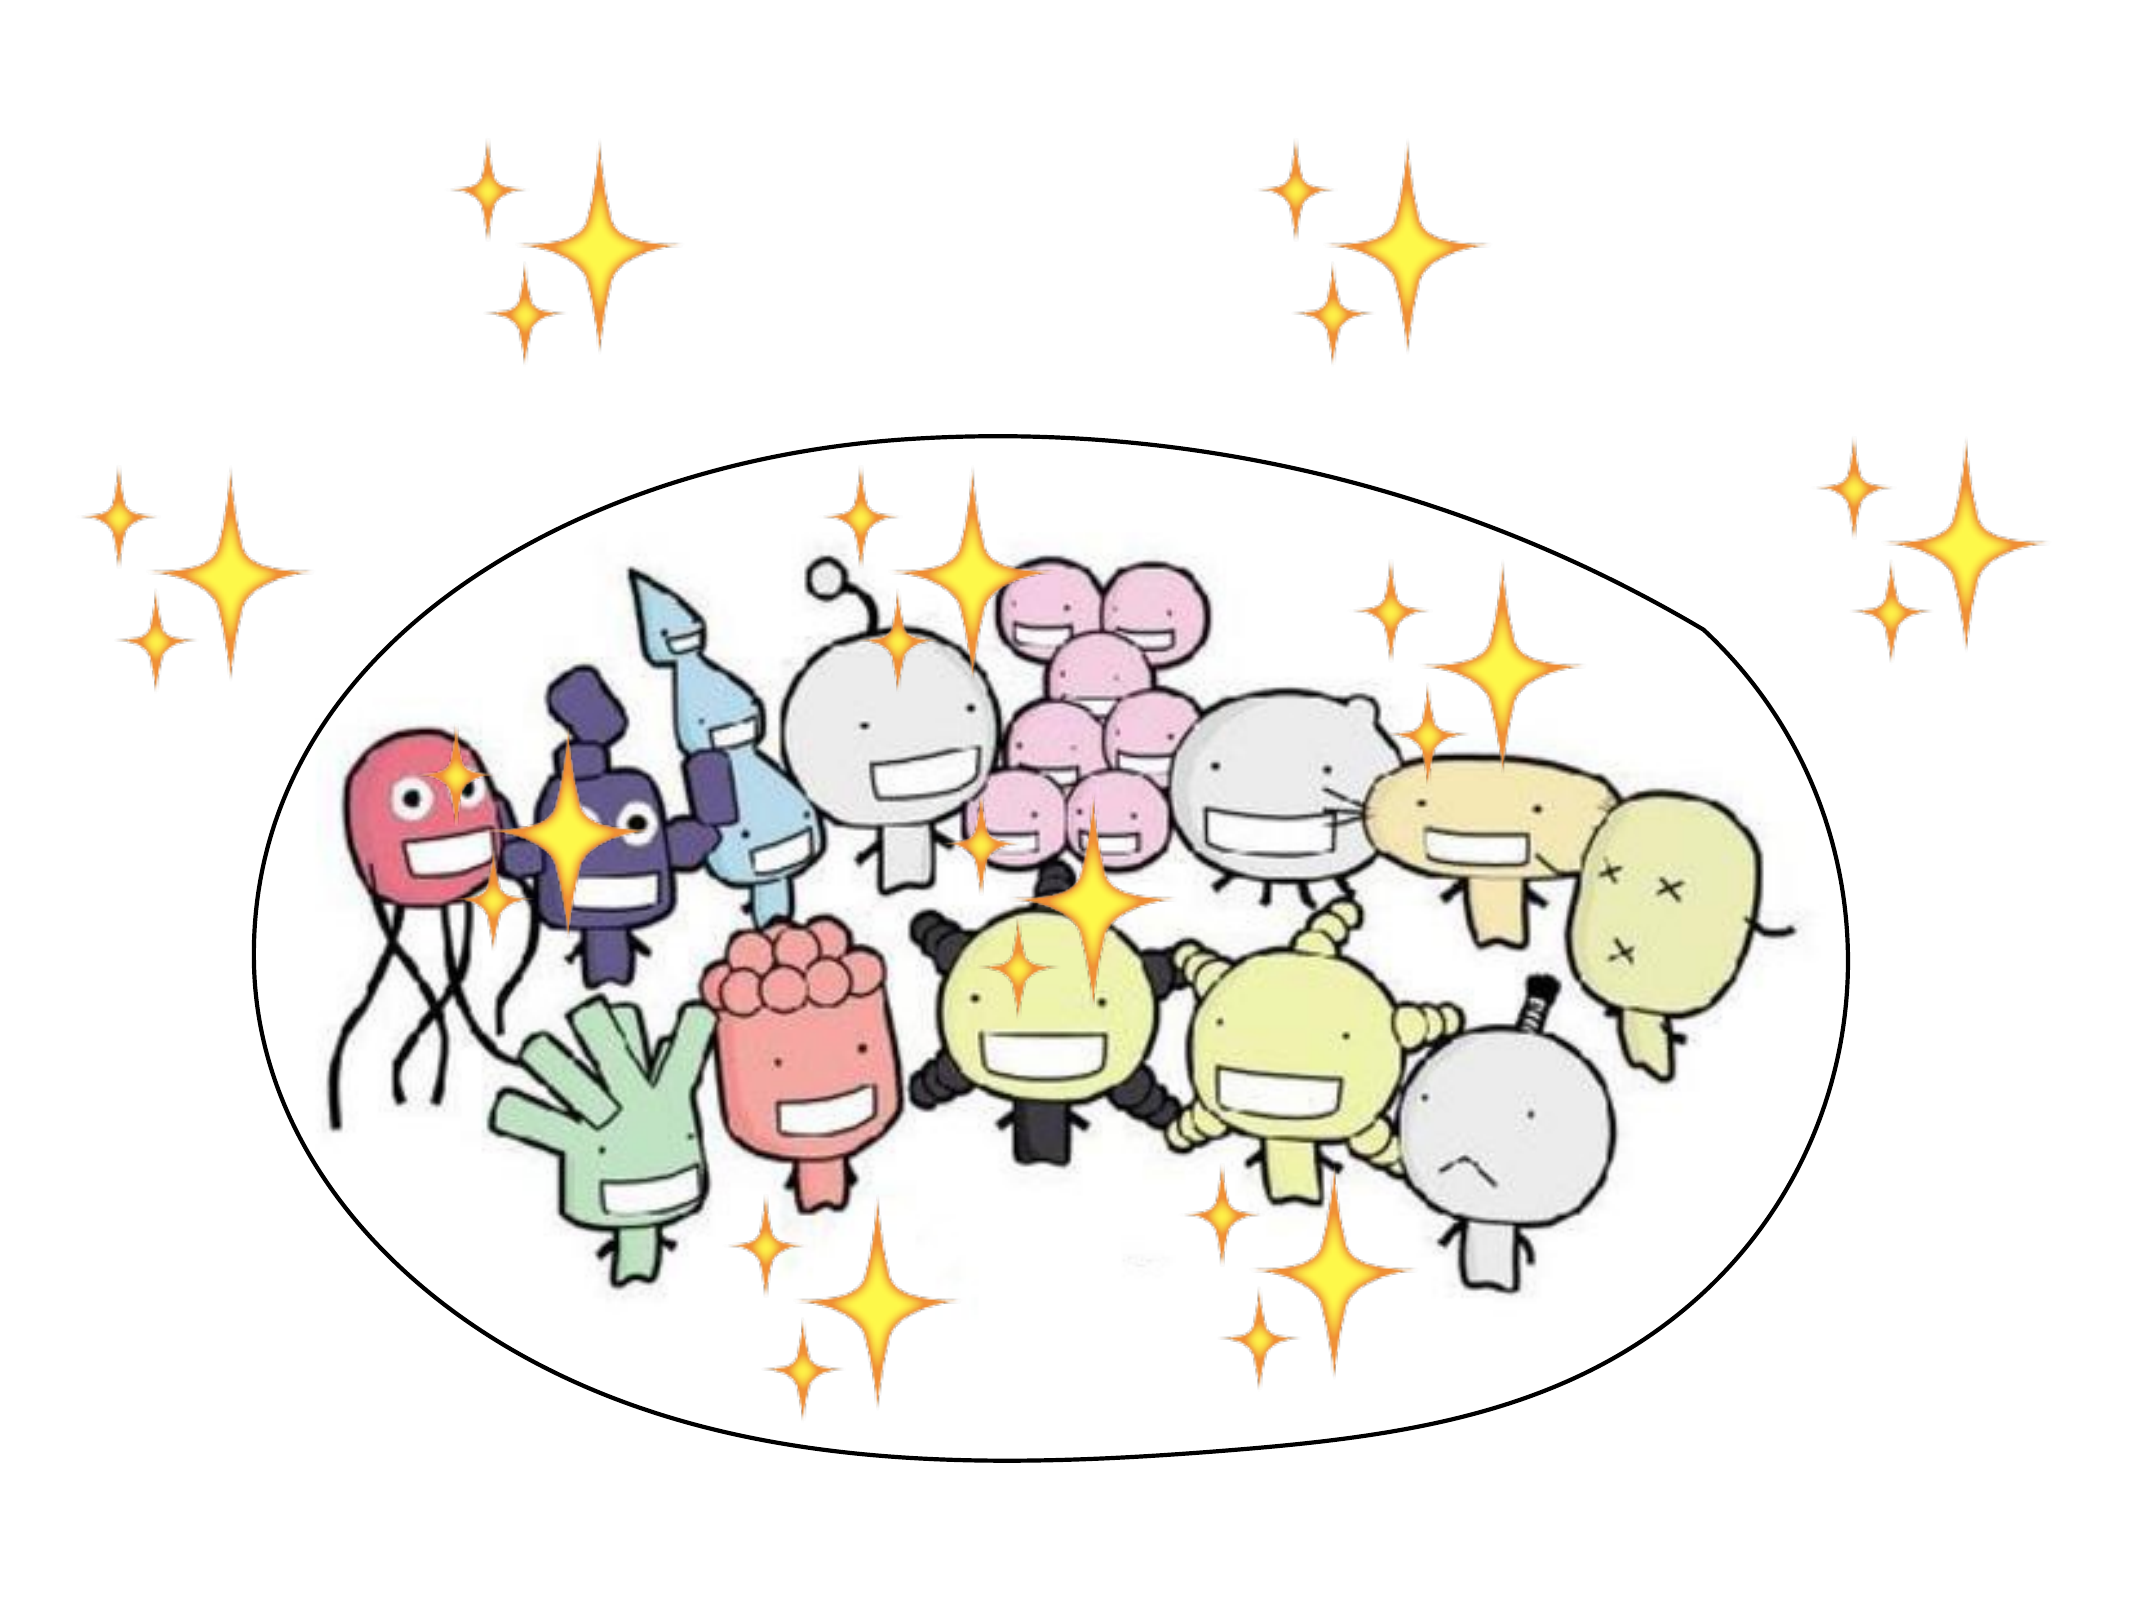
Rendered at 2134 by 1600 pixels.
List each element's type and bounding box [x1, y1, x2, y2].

text_box [532, 1361, 674, 1419]
text_box [1832, 841, 1848, 1081]
text_box [841, 1361, 1445, 1461]
text_box [1451, 1361, 1609, 1420]
text_box [253, 832, 272, 1072]
picture [1208, 110, 1522, 390]
picture [401, 110, 715, 390]
text_box [1095, 439, 1154, 445]
picture [32, 408, 2081, 1446]
